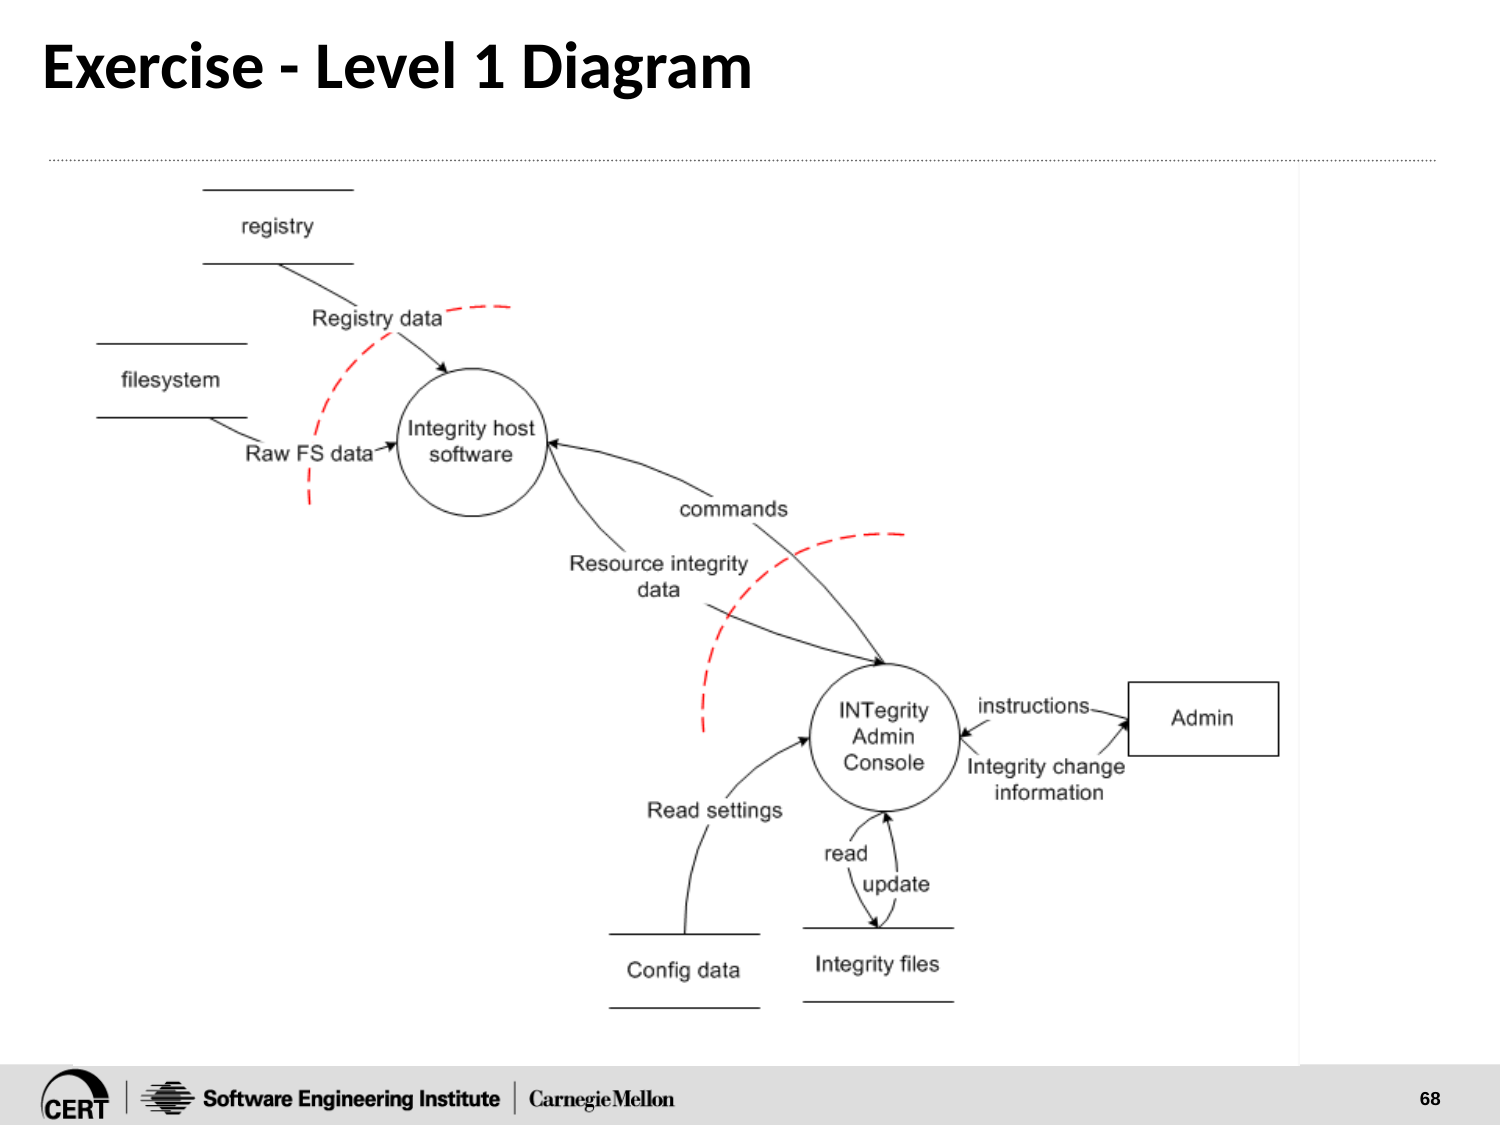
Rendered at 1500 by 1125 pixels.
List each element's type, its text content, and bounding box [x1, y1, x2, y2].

picture [24, 162, 1301, 1125]
title Exercise - Level 1 Diagram [42, 37, 1434, 155]
